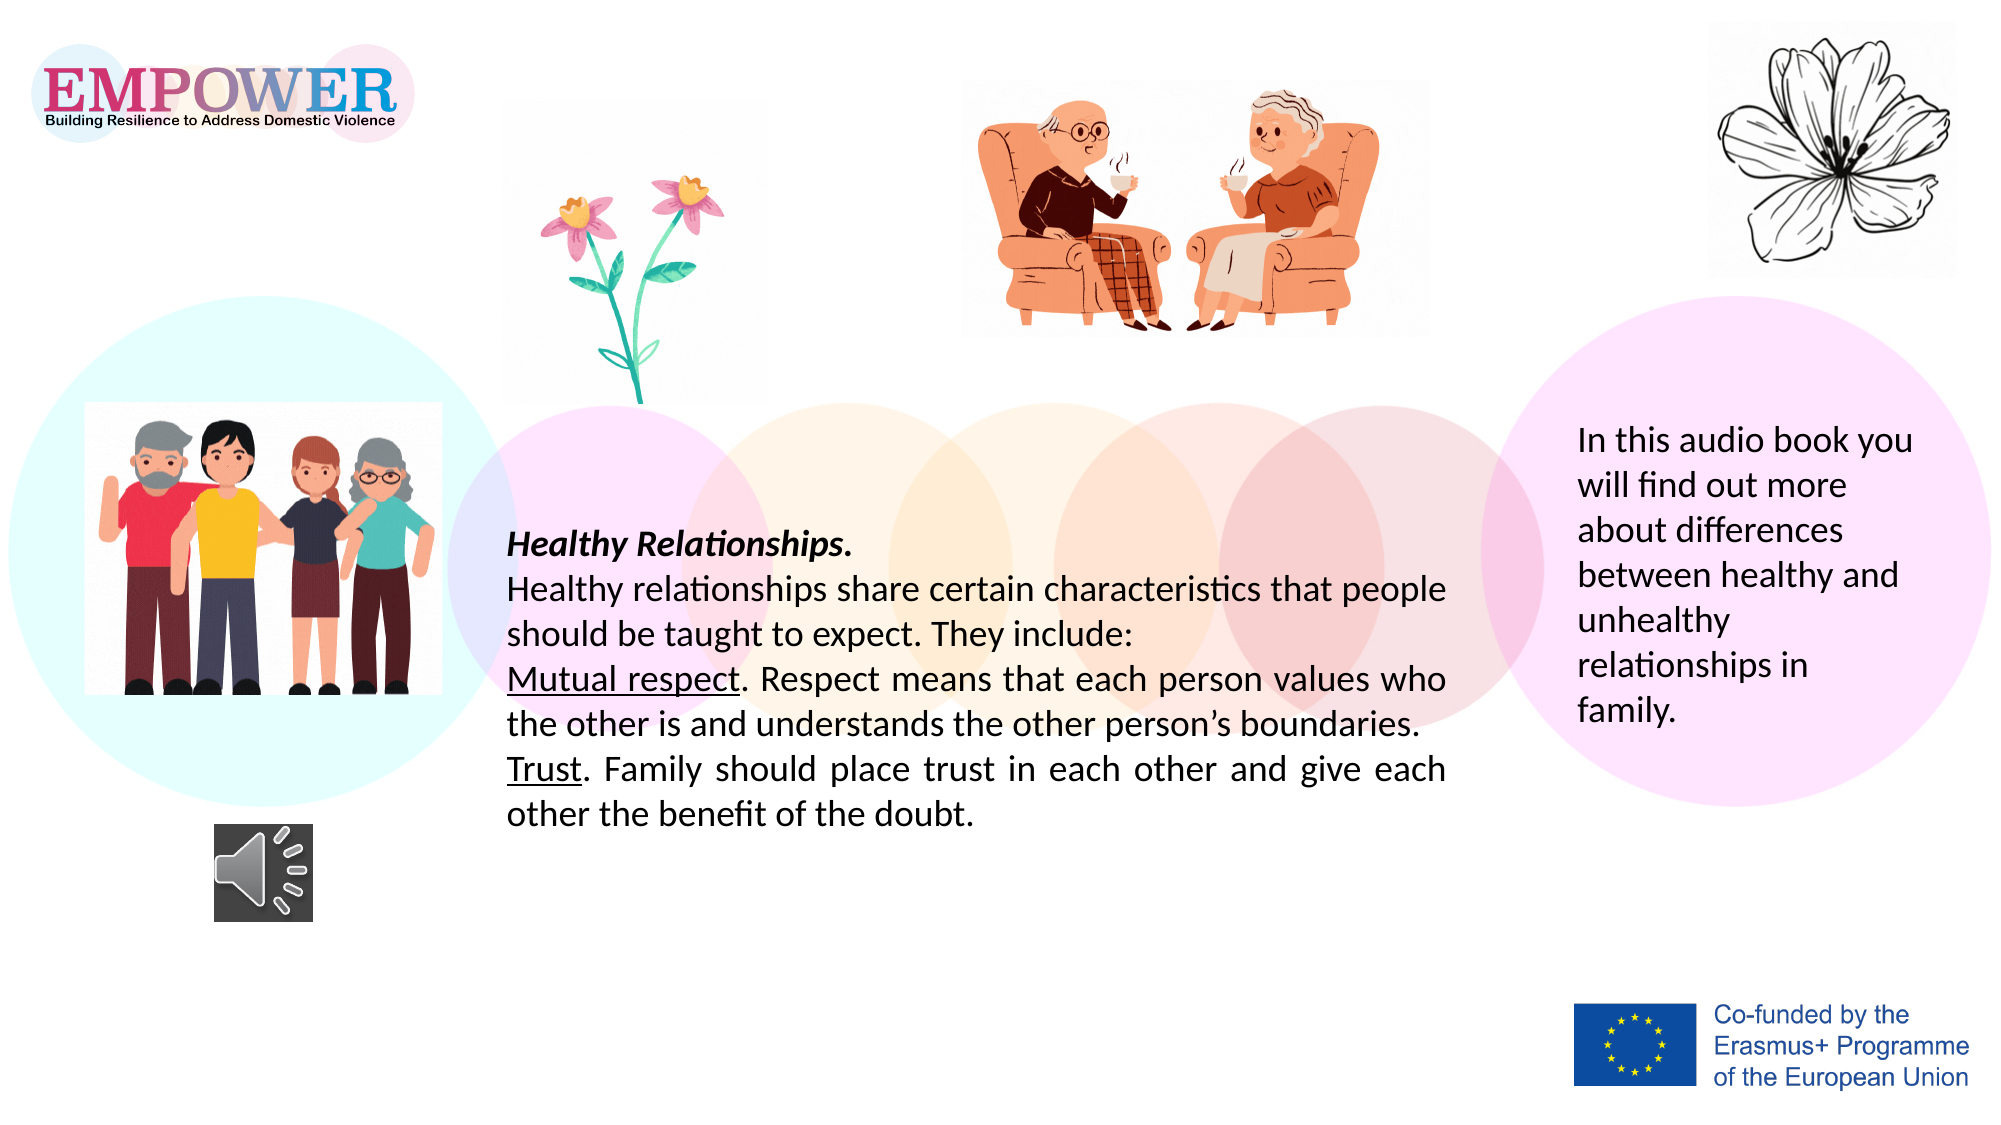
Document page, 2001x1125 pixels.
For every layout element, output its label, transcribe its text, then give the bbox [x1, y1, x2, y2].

picture [1708, 21, 1957, 278]
picture [213, 823, 314, 924]
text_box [1550, 979, 2000, 1109]
picture [8, 80, 1992, 807]
text_box Healthy Relationships. Healthy relationships share certain characteristics that people should be taught to expect. They include: Mutual respect. Respect means that each person values who the other is and understands the other person’s boundaries. Trust. Family should place trust in each other and give each other the benefit of the doubt. [491, 807, 1463, 886]
picture [31, 44, 415, 143]
